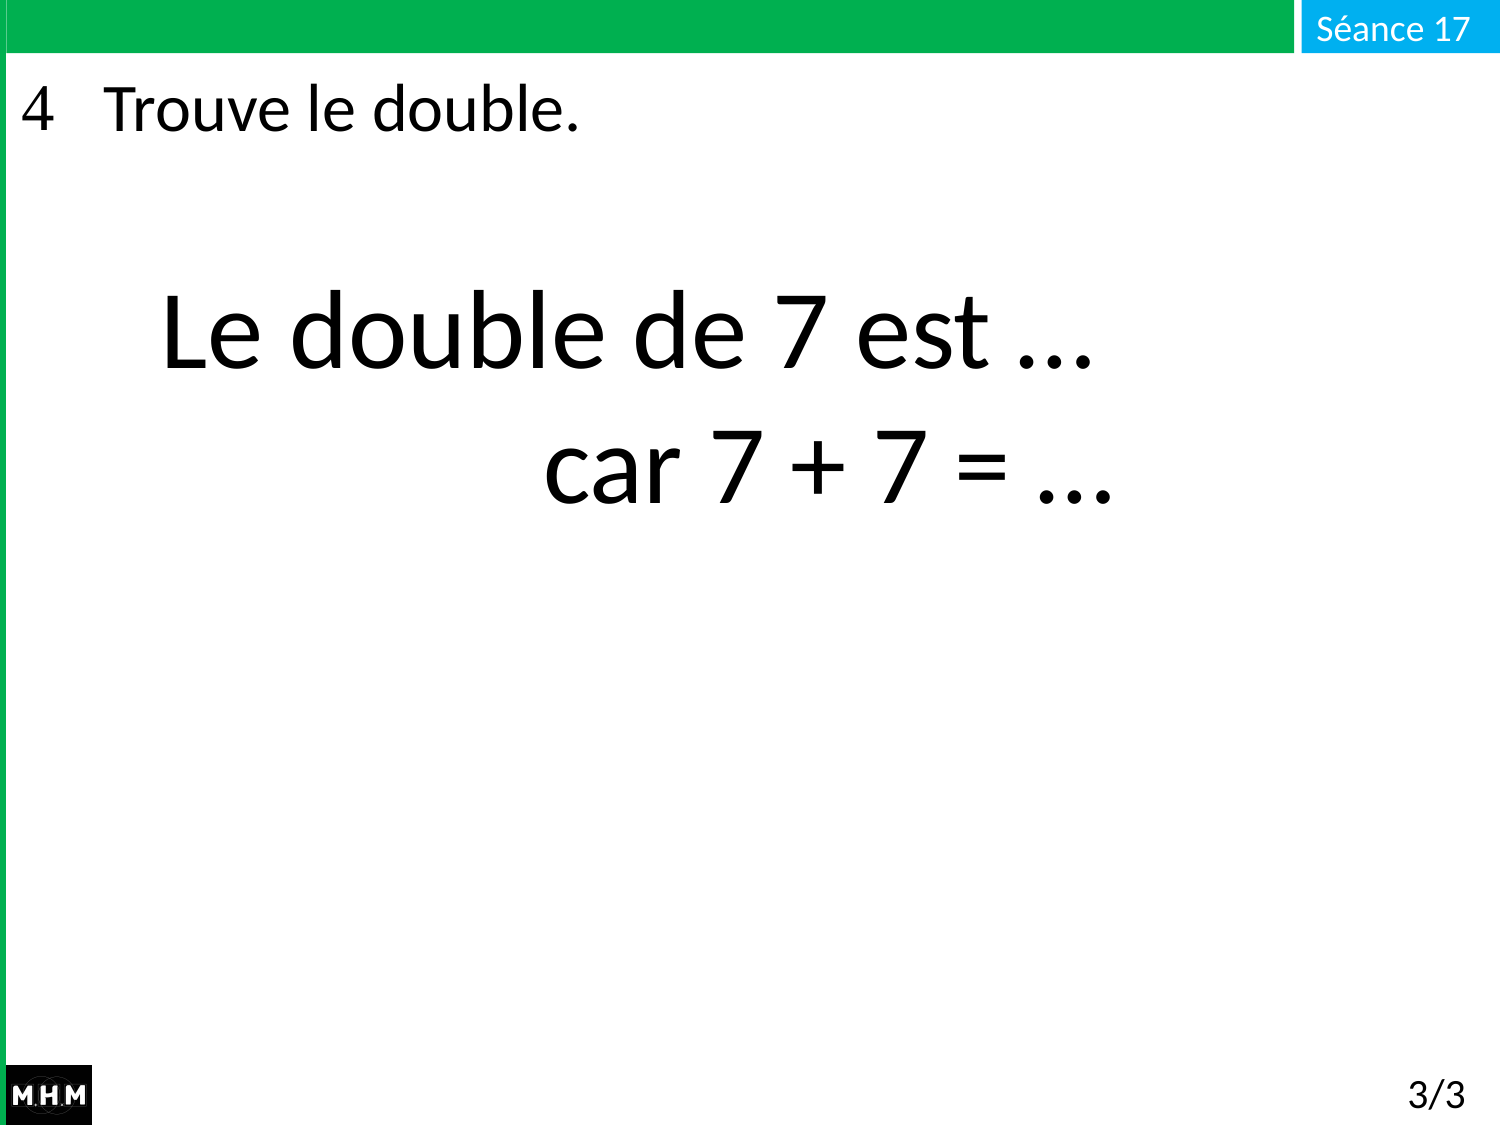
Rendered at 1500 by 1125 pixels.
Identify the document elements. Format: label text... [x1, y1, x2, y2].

text_box Le double de 7 est … car 7 + 7 = … [145, 248, 1500, 534]
picture [6, 1065, 92, 1125]
title Trouve le double. [88, 65, 1383, 155]
list 3/3 [1373, 1064, 1500, 1125]
